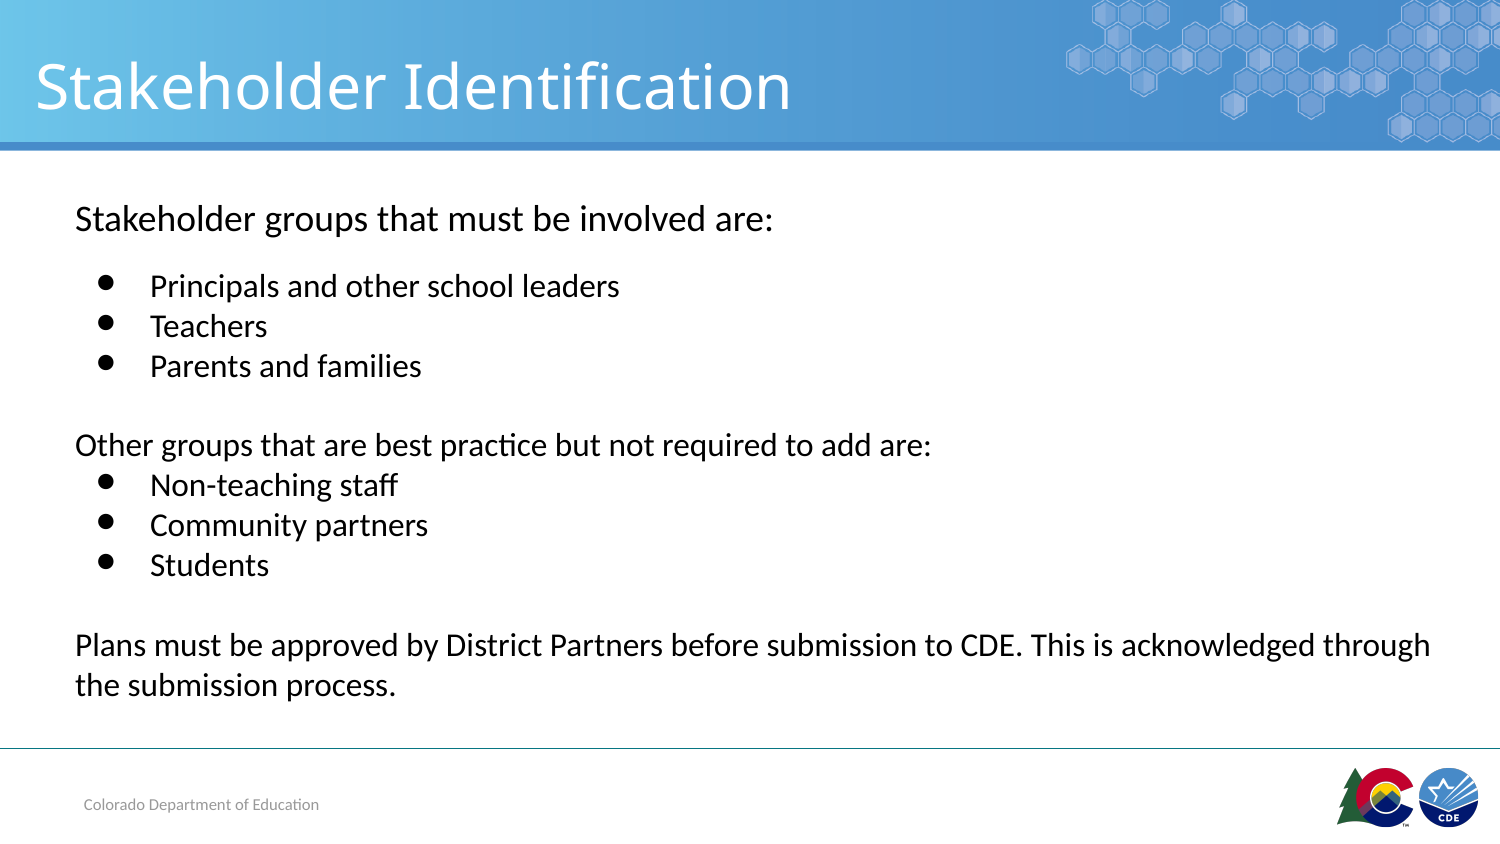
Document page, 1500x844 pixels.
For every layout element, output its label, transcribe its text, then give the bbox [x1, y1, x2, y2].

picture [0, 0, 1500, 151]
picture [1336, 767, 1479, 828]
list Stakeholder groups that must be involved are: Principals and other school leaders Teachers Parents and families Other groups that are best practice but not required to add are: Non-teaching staff Community partners Students Plans must be approved by District Partners before submission to CDE. This is acknowledged through the submission process. [75, 187, 1473, 747]
title Stakeholder Identification [34, 37, 1433, 132]
